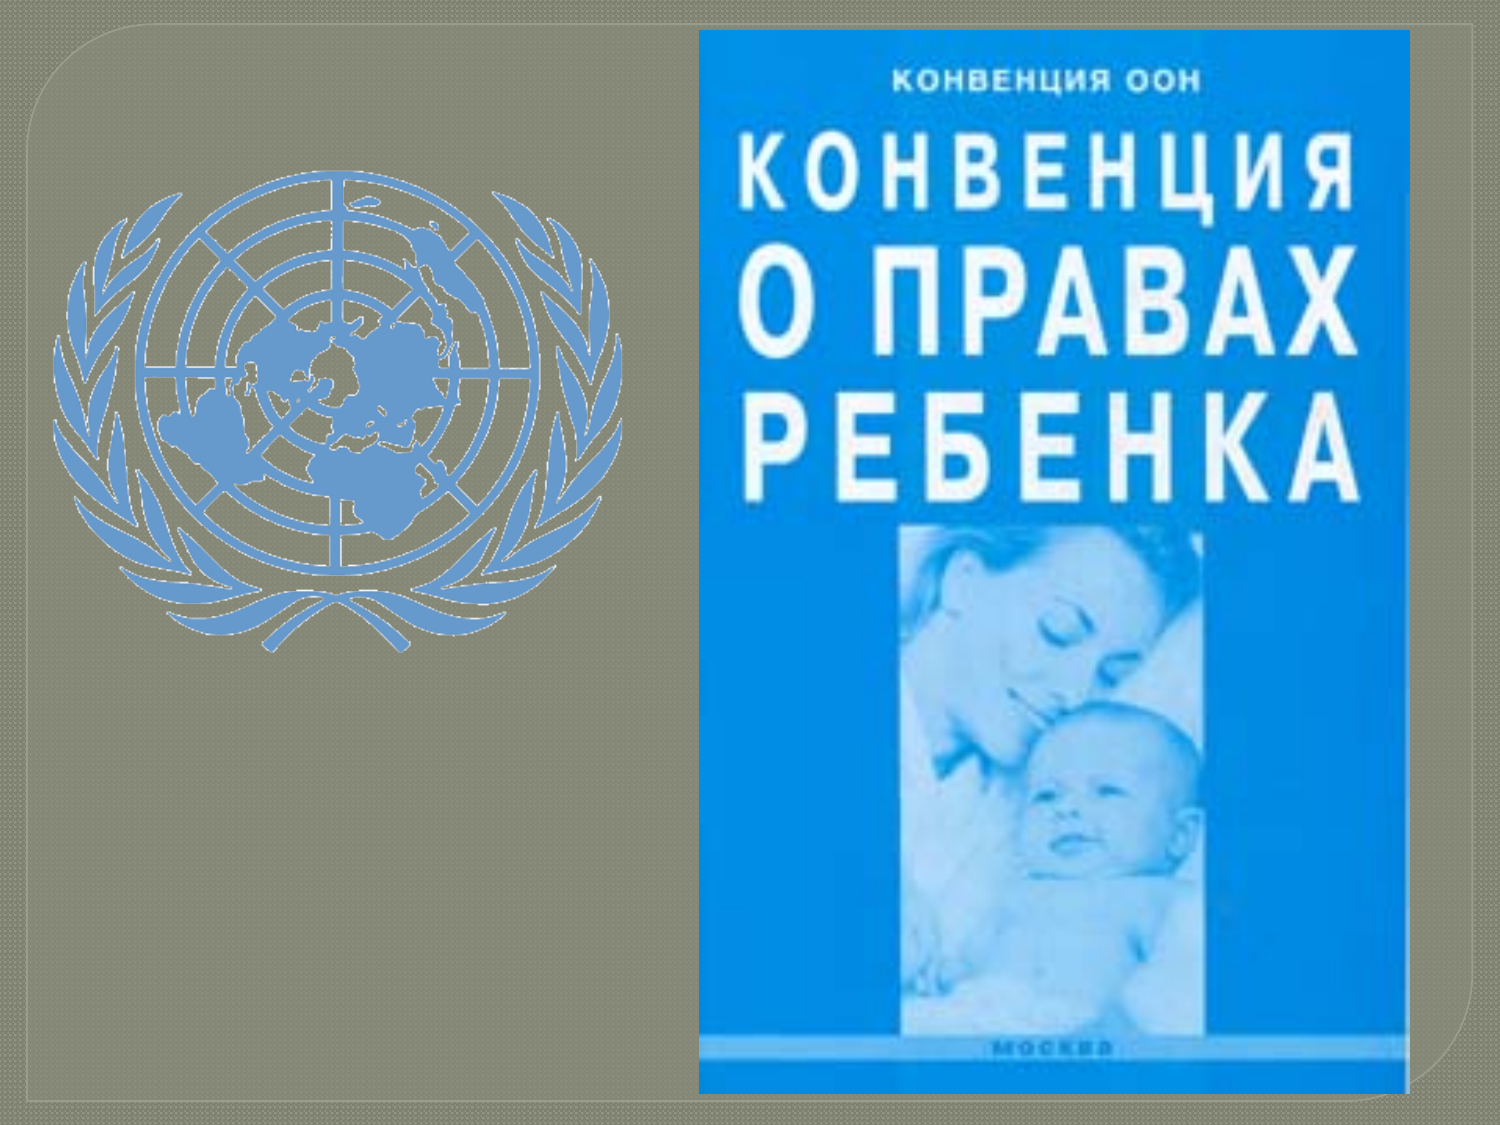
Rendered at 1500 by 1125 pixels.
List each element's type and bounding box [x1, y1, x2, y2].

picture [699, 30, 1410, 1095]
picture [29, 89, 655, 716]
